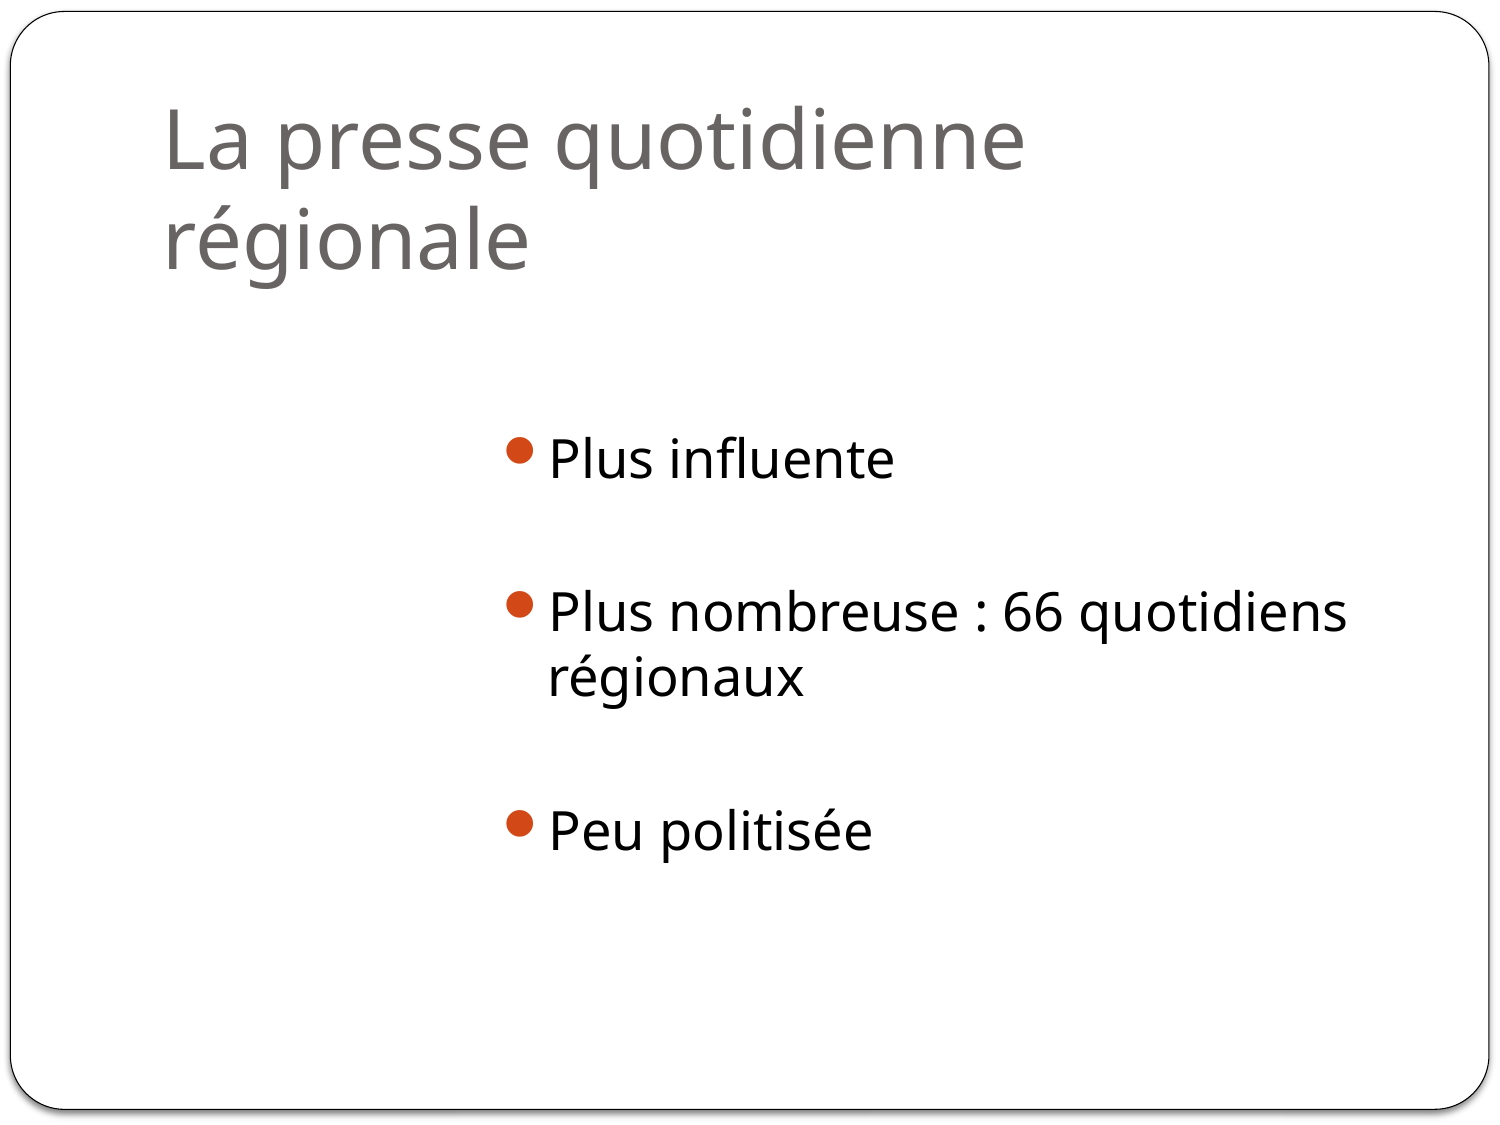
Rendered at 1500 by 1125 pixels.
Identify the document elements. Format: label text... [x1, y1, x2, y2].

title La presse quotidienne régionale [147, 113, 1423, 302]
list Plus influente Plus nombreuse : 66 quotidiens régionaux Peu politisée [487, 262, 1426, 1001]
